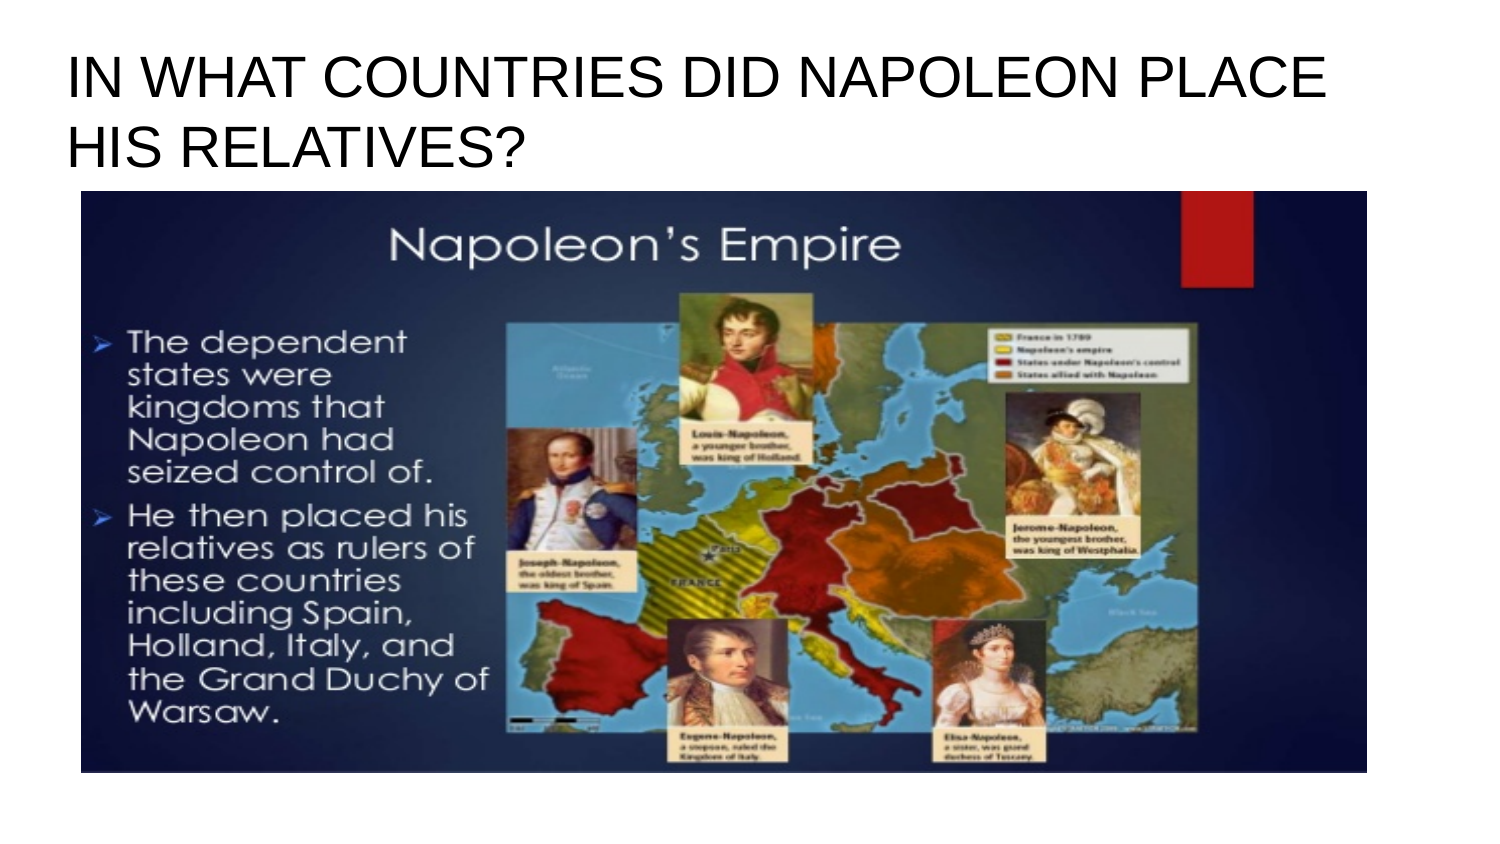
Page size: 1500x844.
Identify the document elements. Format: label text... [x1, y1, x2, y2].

title IN WHAT COUNTRIES DID NAPOLEON PLACE HIS RELATIVES? [51, 24, 1449, 189]
picture [80, 190, 1367, 774]
